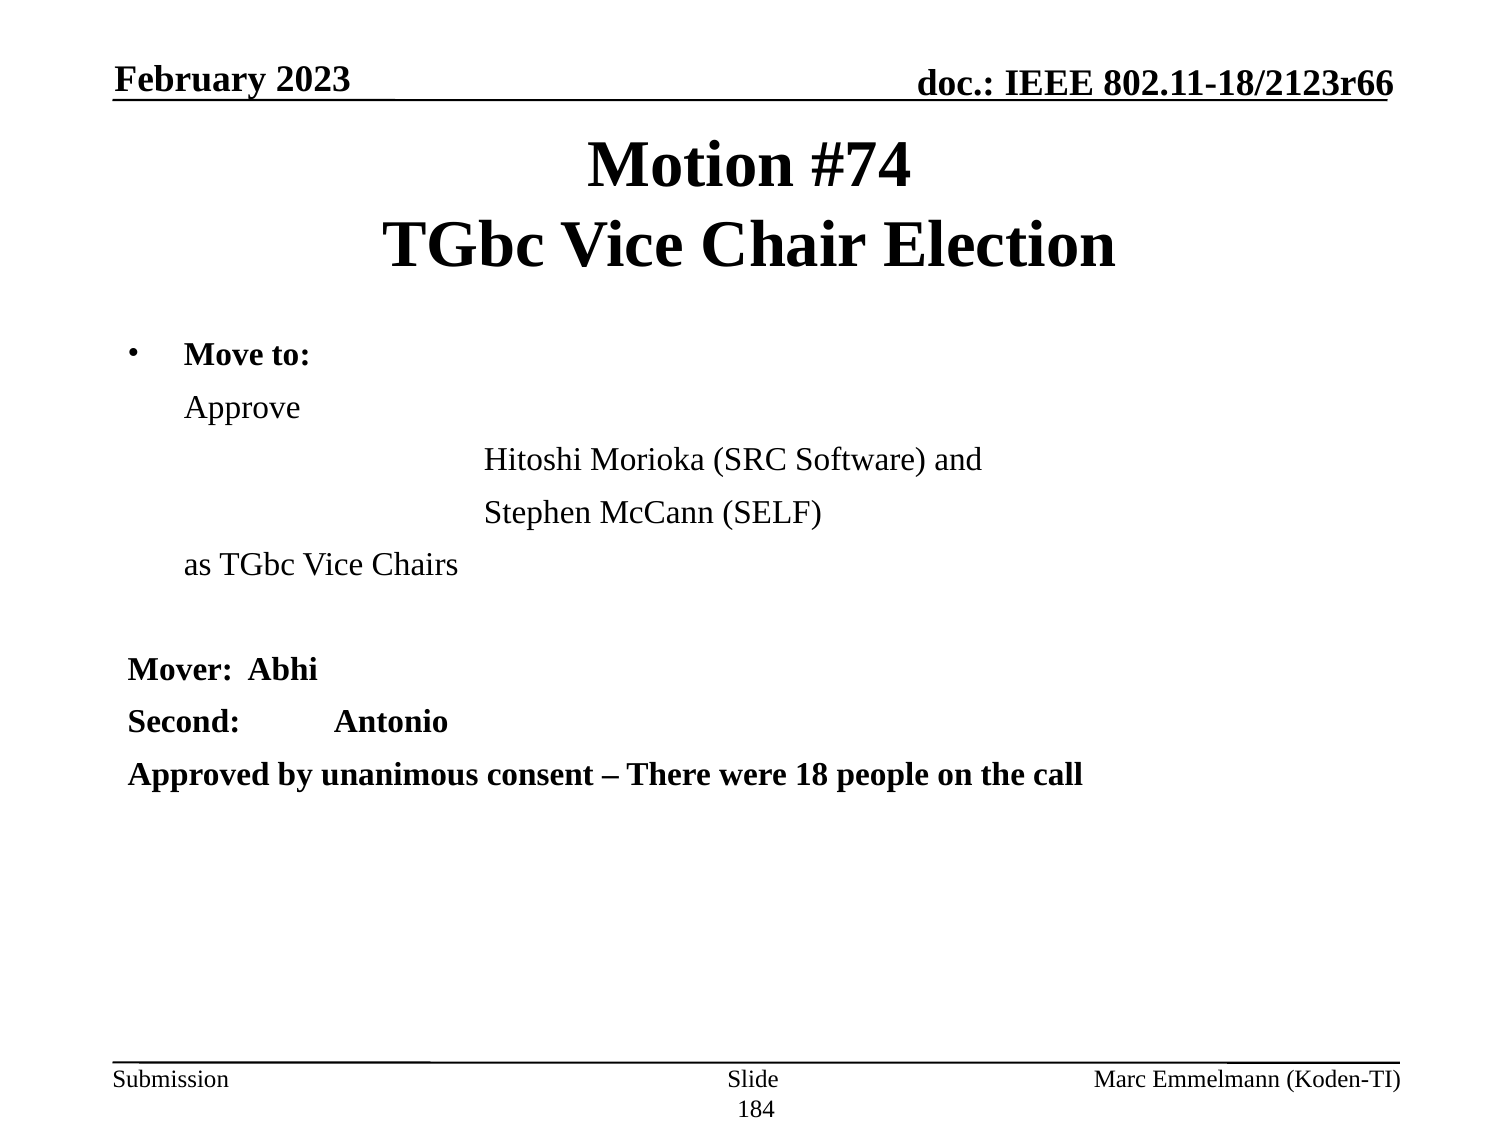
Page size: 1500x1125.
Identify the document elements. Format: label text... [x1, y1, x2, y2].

slide_number Slide 184 [712, 1061, 800, 1123]
list Move to: Approve Hitoshi Morioka (SRC Software) and Stephen McCann (SELF) as TGbc Vice Chairs Mover: Abhi Second: Antonio Approved by unanimous consent – There were 18 people on the call [112, 324, 1388, 1000]
footer Marc Emmelmann (Koden-TI) [878, 1061, 1402, 1093]
title Motion #74 TGbc Vice Chair Election [112, 112, 1388, 288]
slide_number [114, 54, 423, 100]
